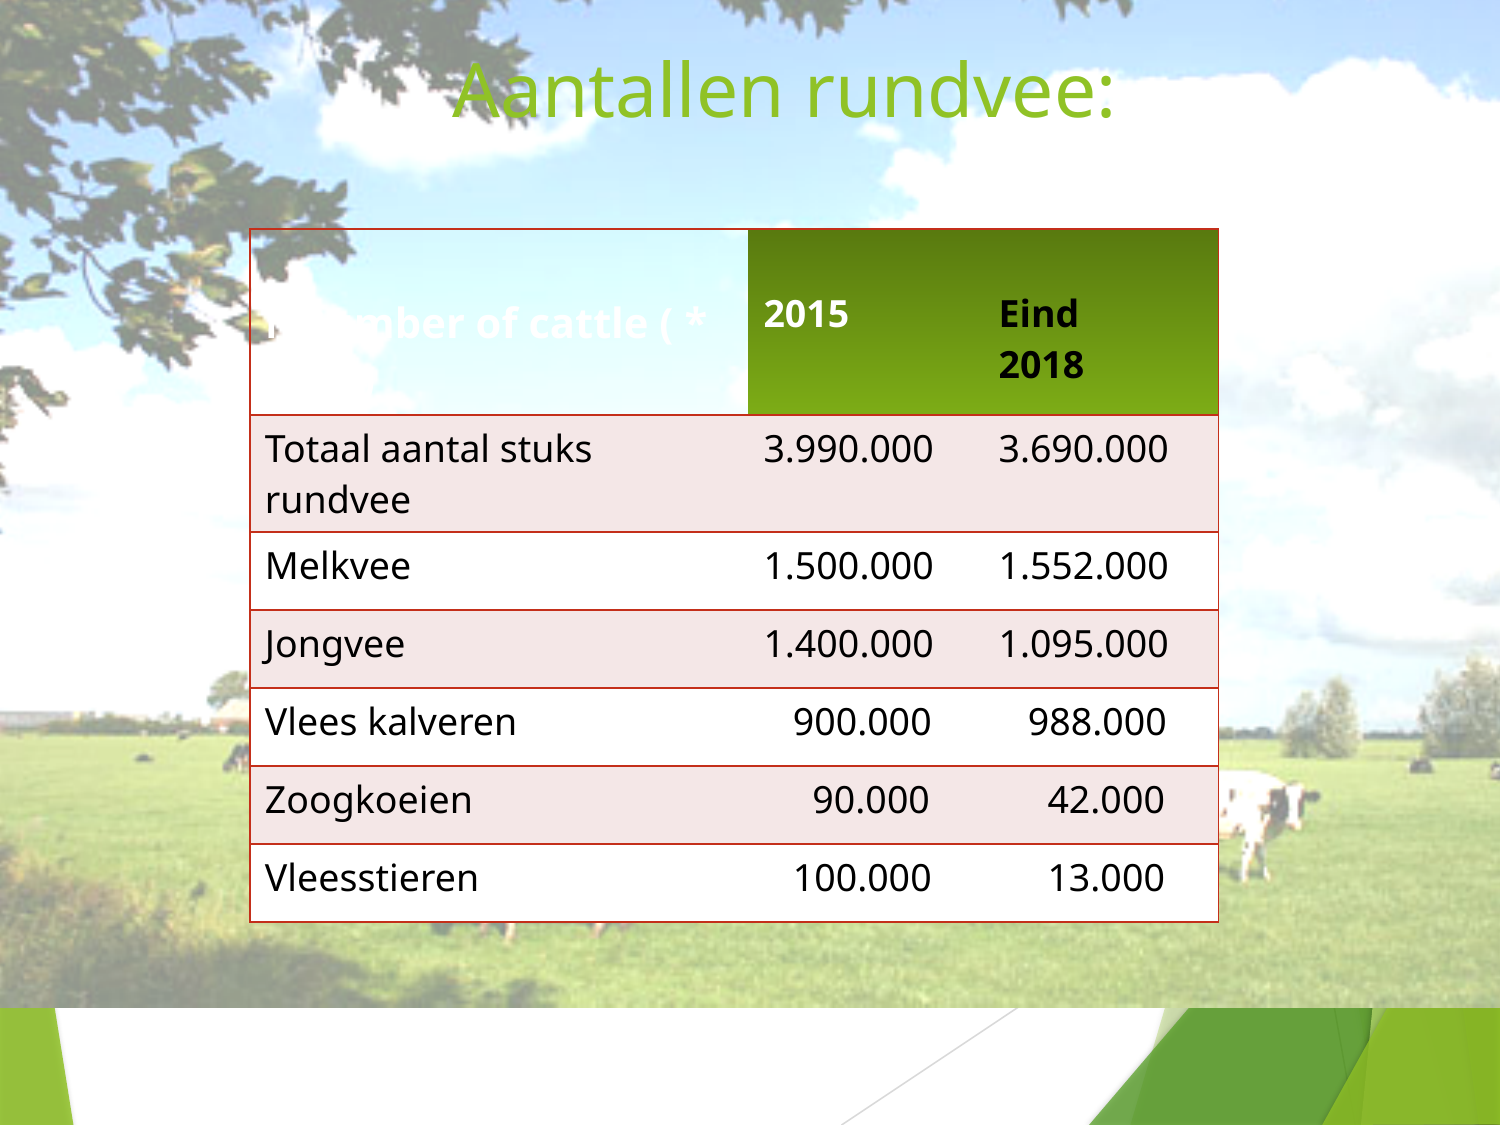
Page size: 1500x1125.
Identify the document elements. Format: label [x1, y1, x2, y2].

picture [0, 0, 1500, 1009]
